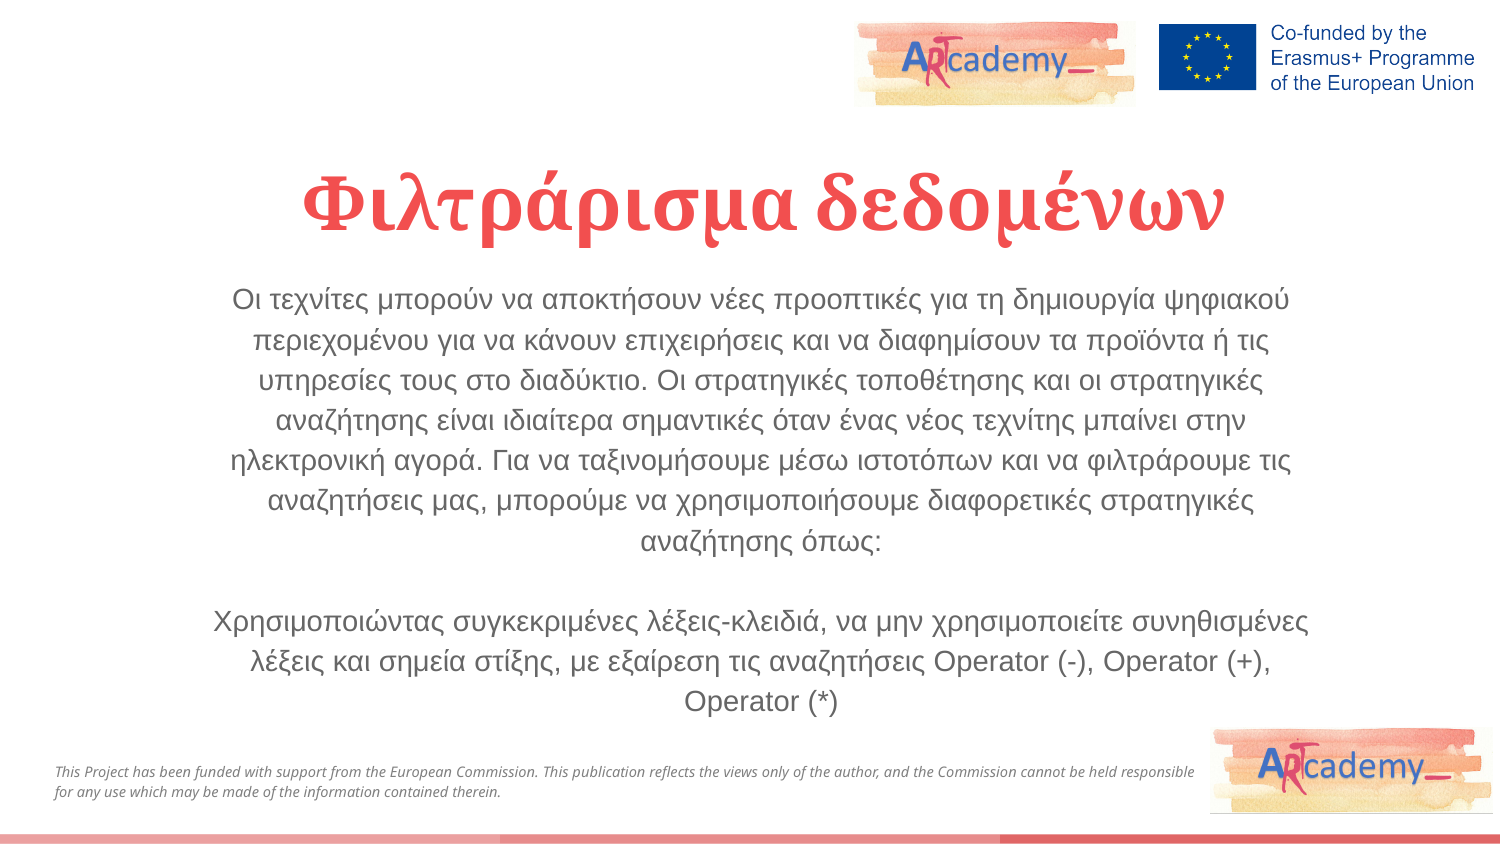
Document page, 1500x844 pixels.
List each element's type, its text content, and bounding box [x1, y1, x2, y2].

picture [854, 2, 1137, 138]
picture [1210, 709, 1493, 844]
text_box This Project has been funded with support from the European Commission. This publication reflects the views only of the author, and the Commission cannot be held responsible for any use which may be made of the information contained therein. [39, 754, 1205, 799]
picture [1158, 24, 1474, 94]
title Φιλτράρισμα δεδομένων [180, 53, 1352, 261]
list Οι τεχνίτες μπορούν να αποκτήσουν νέες προοπτικές για τη δημιουργία ψηφιακού περιεχομένου για να κάνουν επιχειρήσεις και να διαφημίσουν τα προϊόντα ή τις υπηρεσίες τους στο διαδύκτιο. Οι στρατηγικές τοποθέτησης και οι στρατηγικές αναζήτησης είναι ιδιαίτερα σημαντικές όταν ένας νέος τεχνίτης μπαίνει στην ηλεκτρονική αγορά. Για να ταξινομήσουμε μέσω ιστοτόπων και να φιλτράρουμε τις αναζητήσεις μας, μπορούμε να χρησιμοποιήσουμε διαφορετικές στρατηγικές αναζήτησης όπως: Χρησιμοποιώντας συγκεκριμένες λέξεις-κλειδιά, να μην χρησιμοποιείτε συνηθισμένες λέξεις και σημεία στίξης, με εξαίρεση τις αναζητήσεις Operator (-), Operator (+), Operator (*) [164, 260, 1336, 666]
